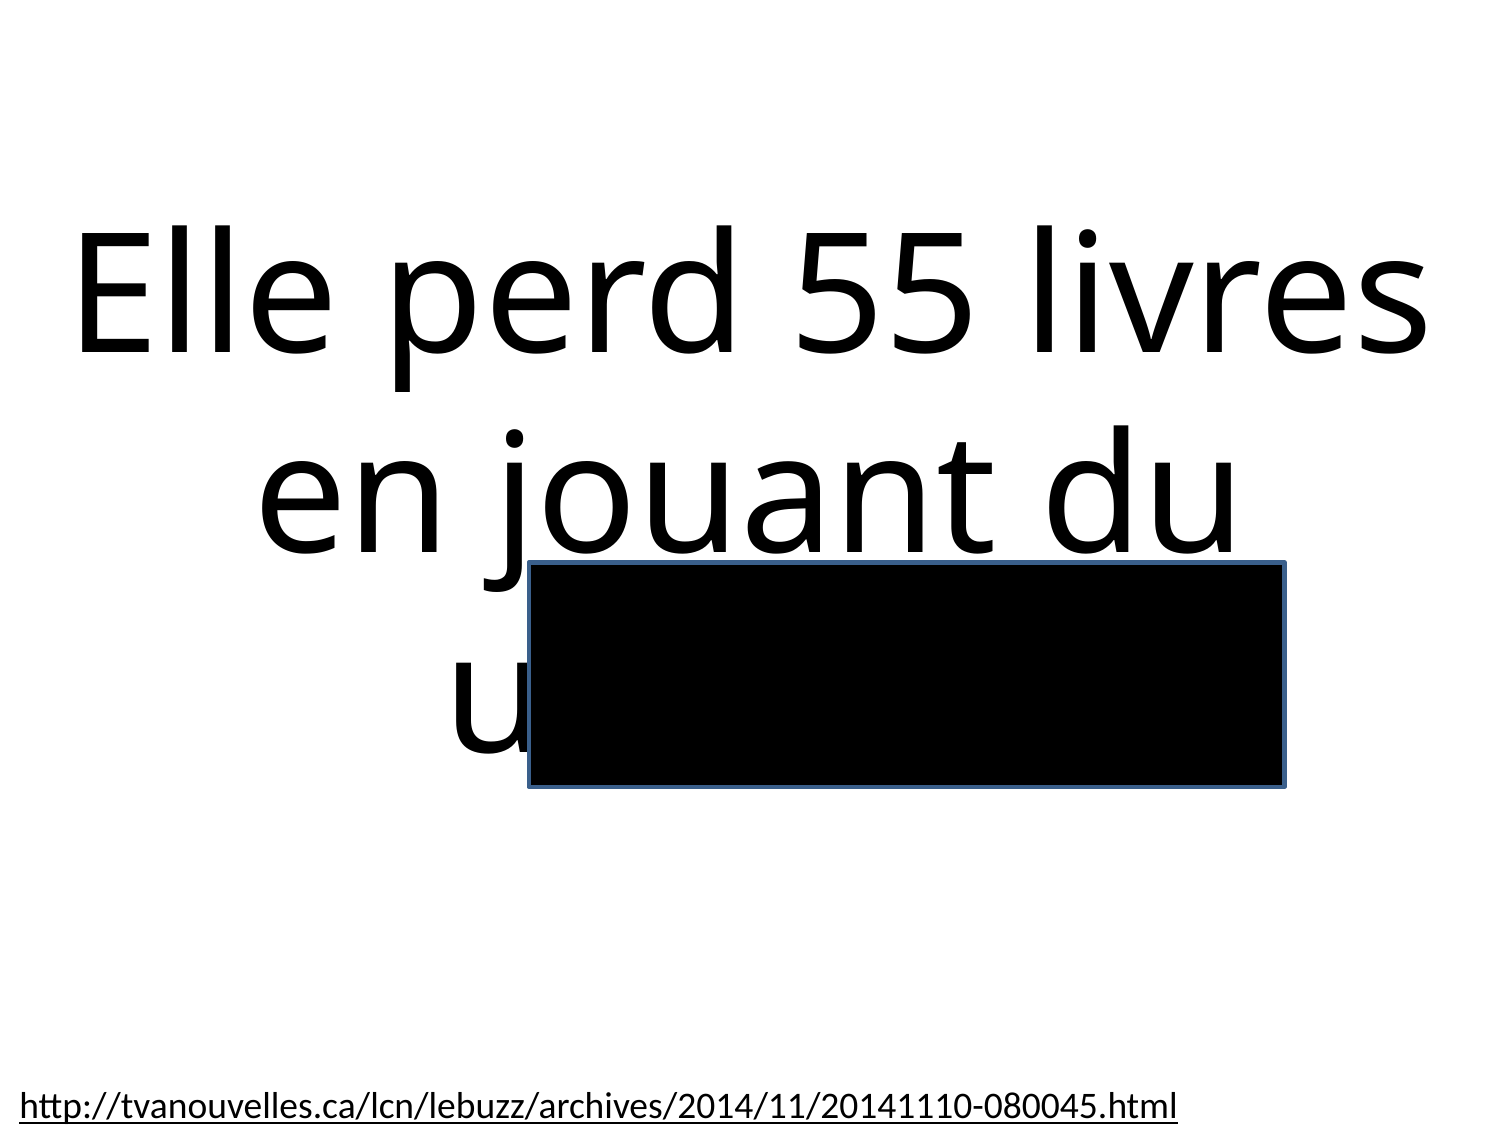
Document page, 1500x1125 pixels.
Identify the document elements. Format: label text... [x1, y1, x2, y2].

text_box [527, 560, 1287, 789]
text_box http://tvanouvelles.ca/lcn/lebuzz/archives/2014/11/20141110-080045.html [4, 1074, 1500, 1125]
title Elle perd 55 livres en jouant du ukulélé. [0, 125, 1500, 1047]
